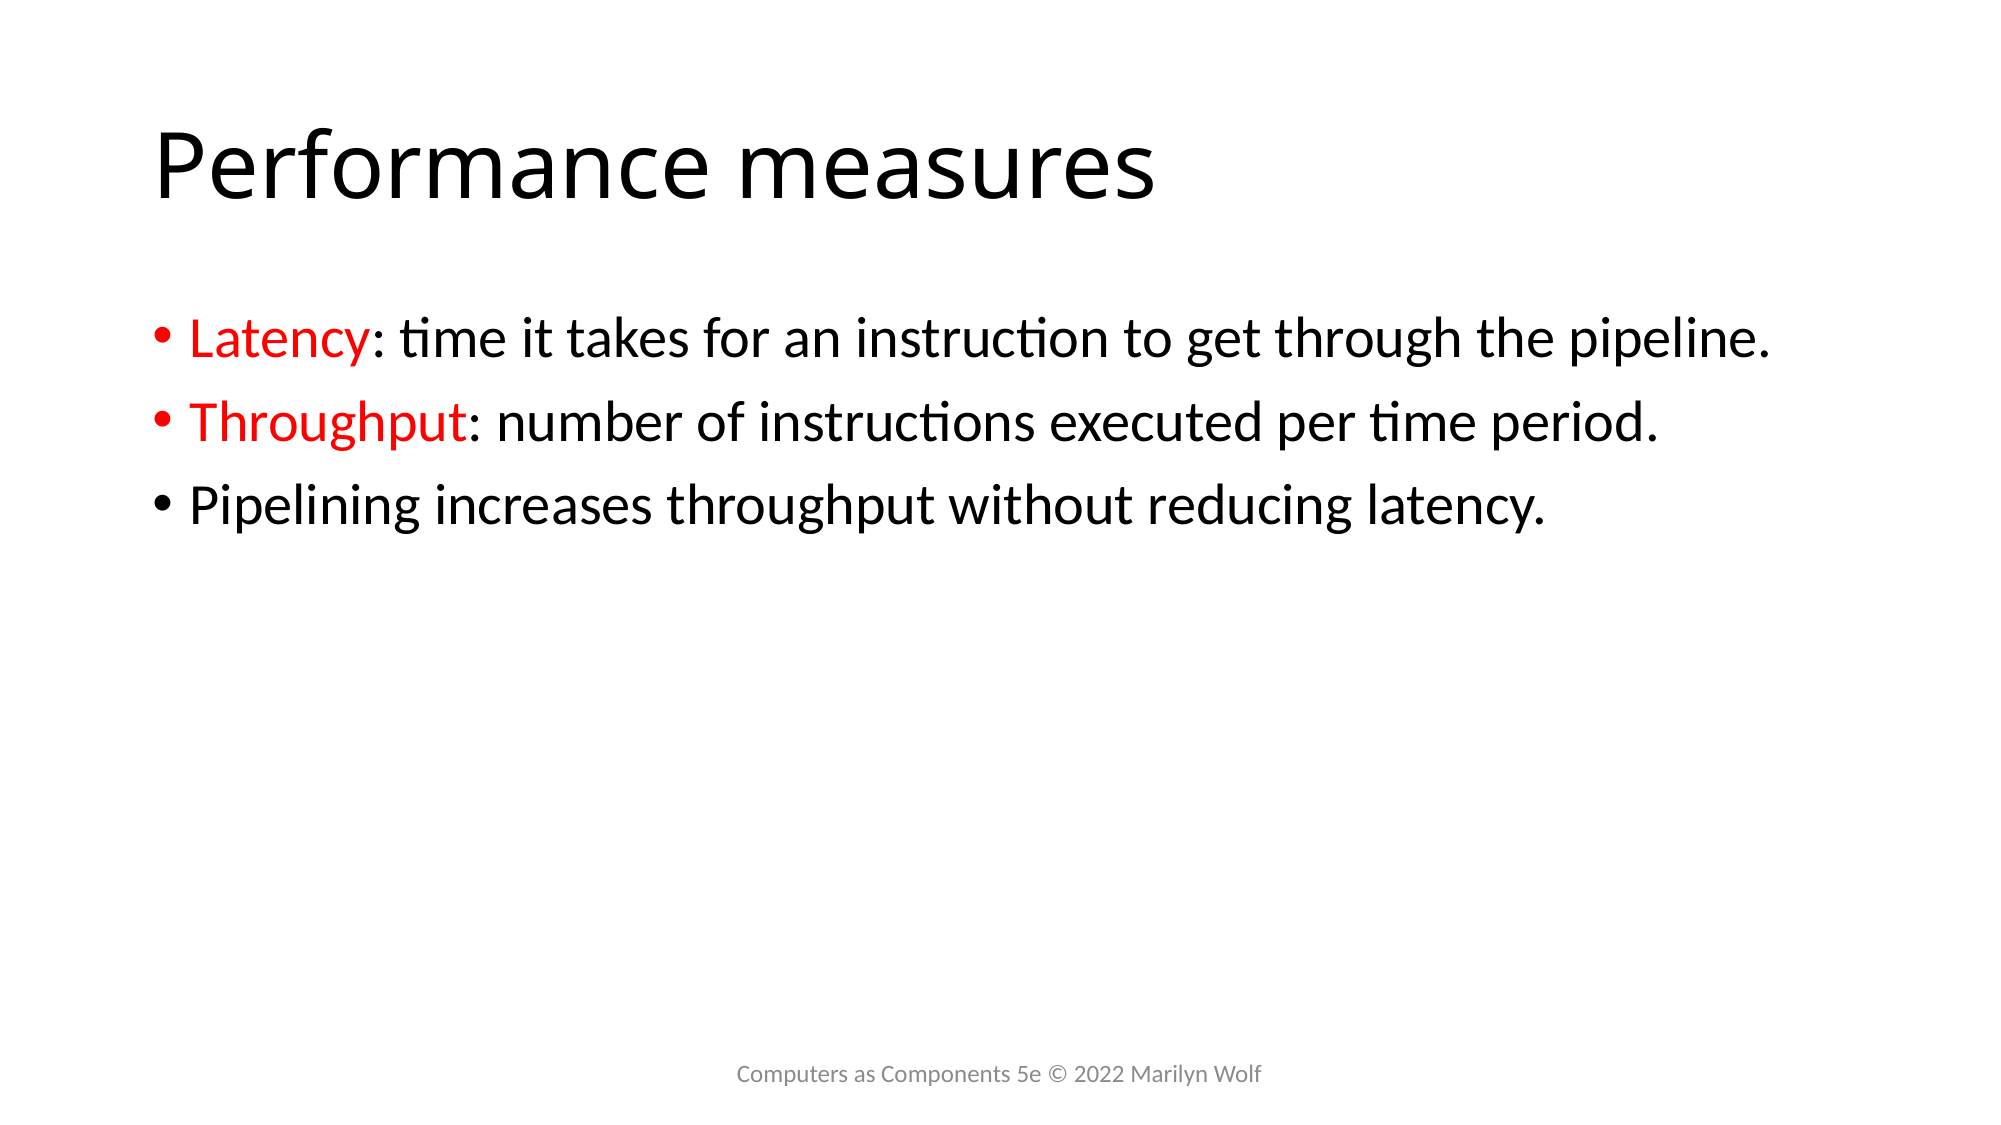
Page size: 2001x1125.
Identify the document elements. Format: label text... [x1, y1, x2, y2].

footer Computers as Components 5e © 2022 Marilyn Wolf [662, 1042, 1338, 1103]
list Latency: time it takes for an instruction to get through the pipeline. Throughput: number of instructions executed per time period. Pipelining increases throughput without reducing latency. [137, 299, 1863, 1014]
title Performance measures [137, 59, 1863, 278]
